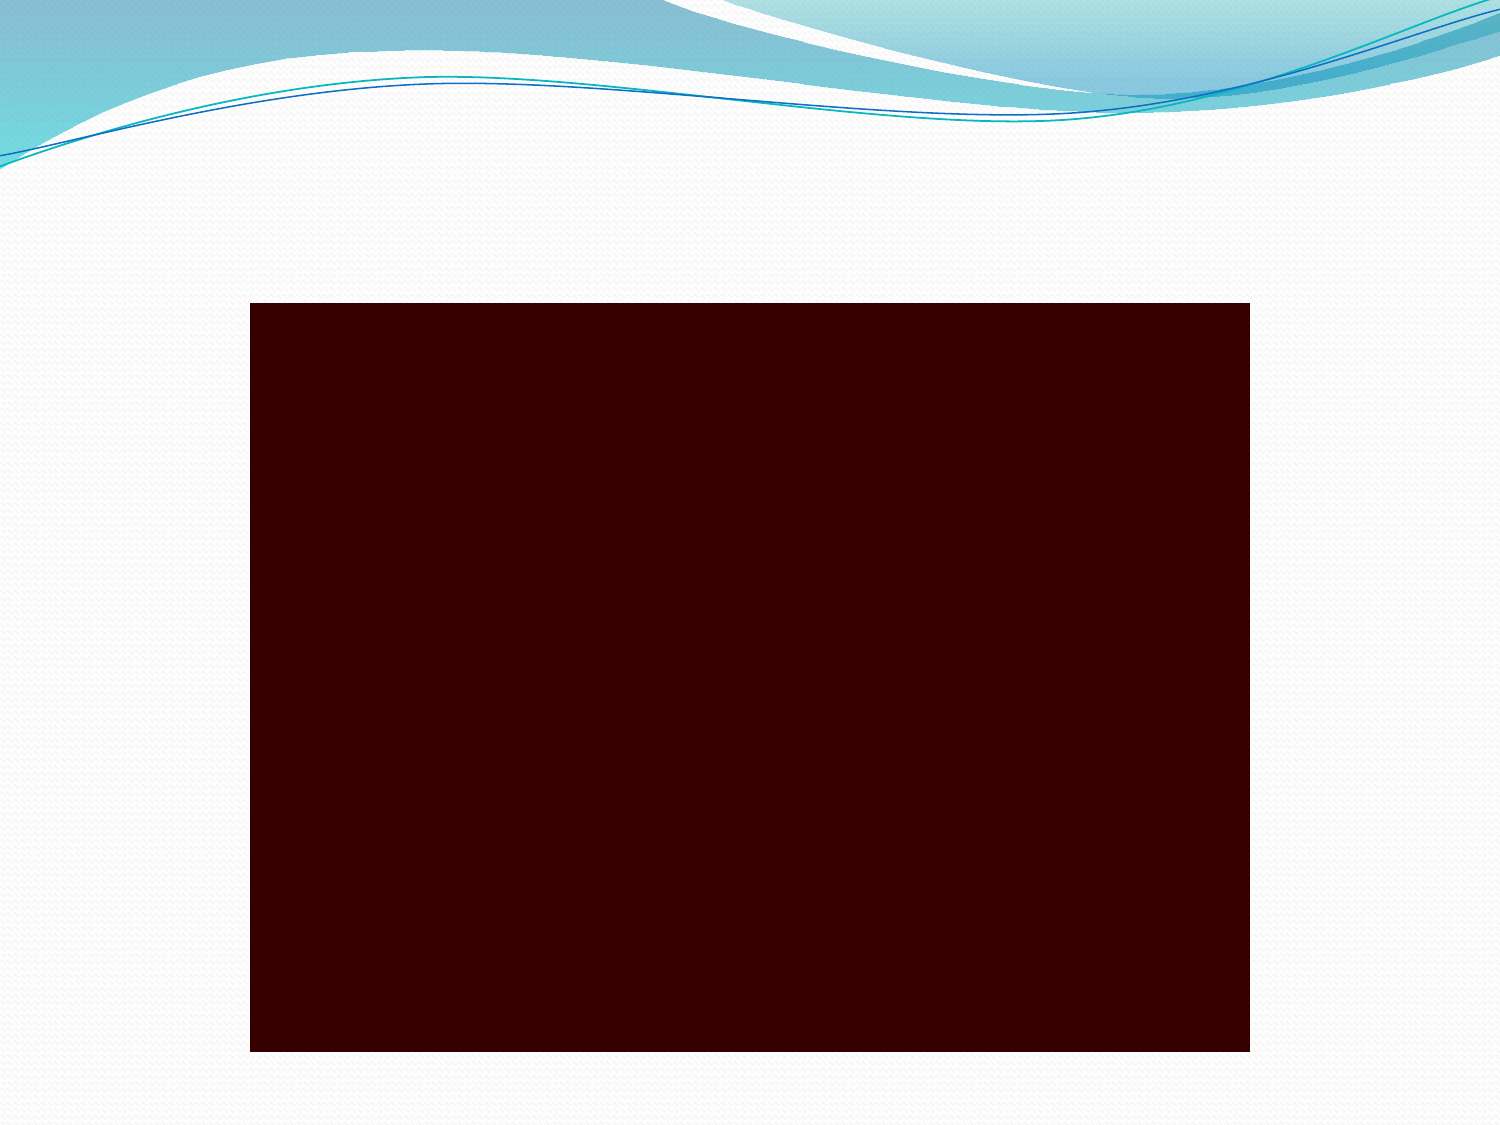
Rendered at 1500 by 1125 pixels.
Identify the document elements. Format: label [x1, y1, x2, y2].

list [249, 302, 1251, 1053]
